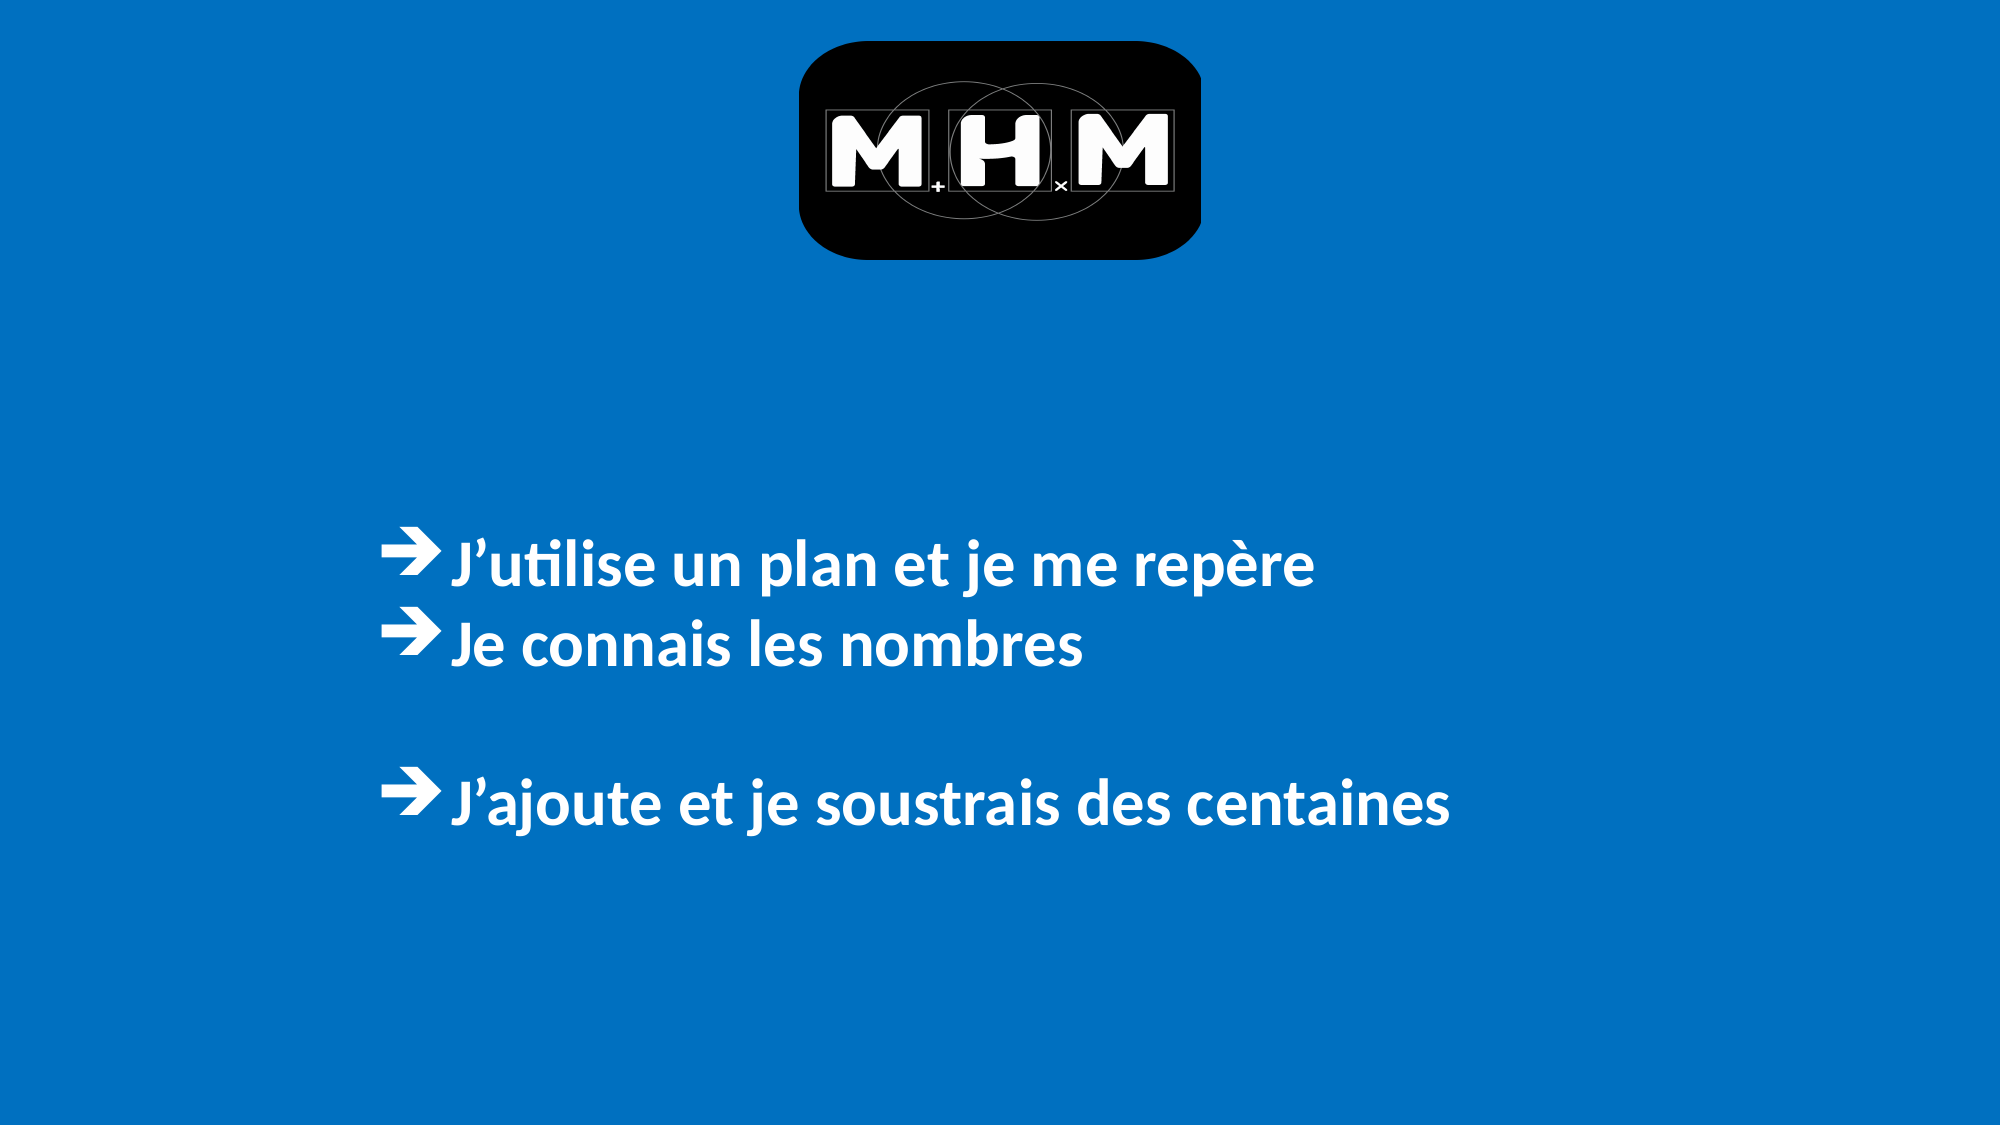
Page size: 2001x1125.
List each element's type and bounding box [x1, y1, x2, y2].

text_box [0, 0, 2000, 1125]
